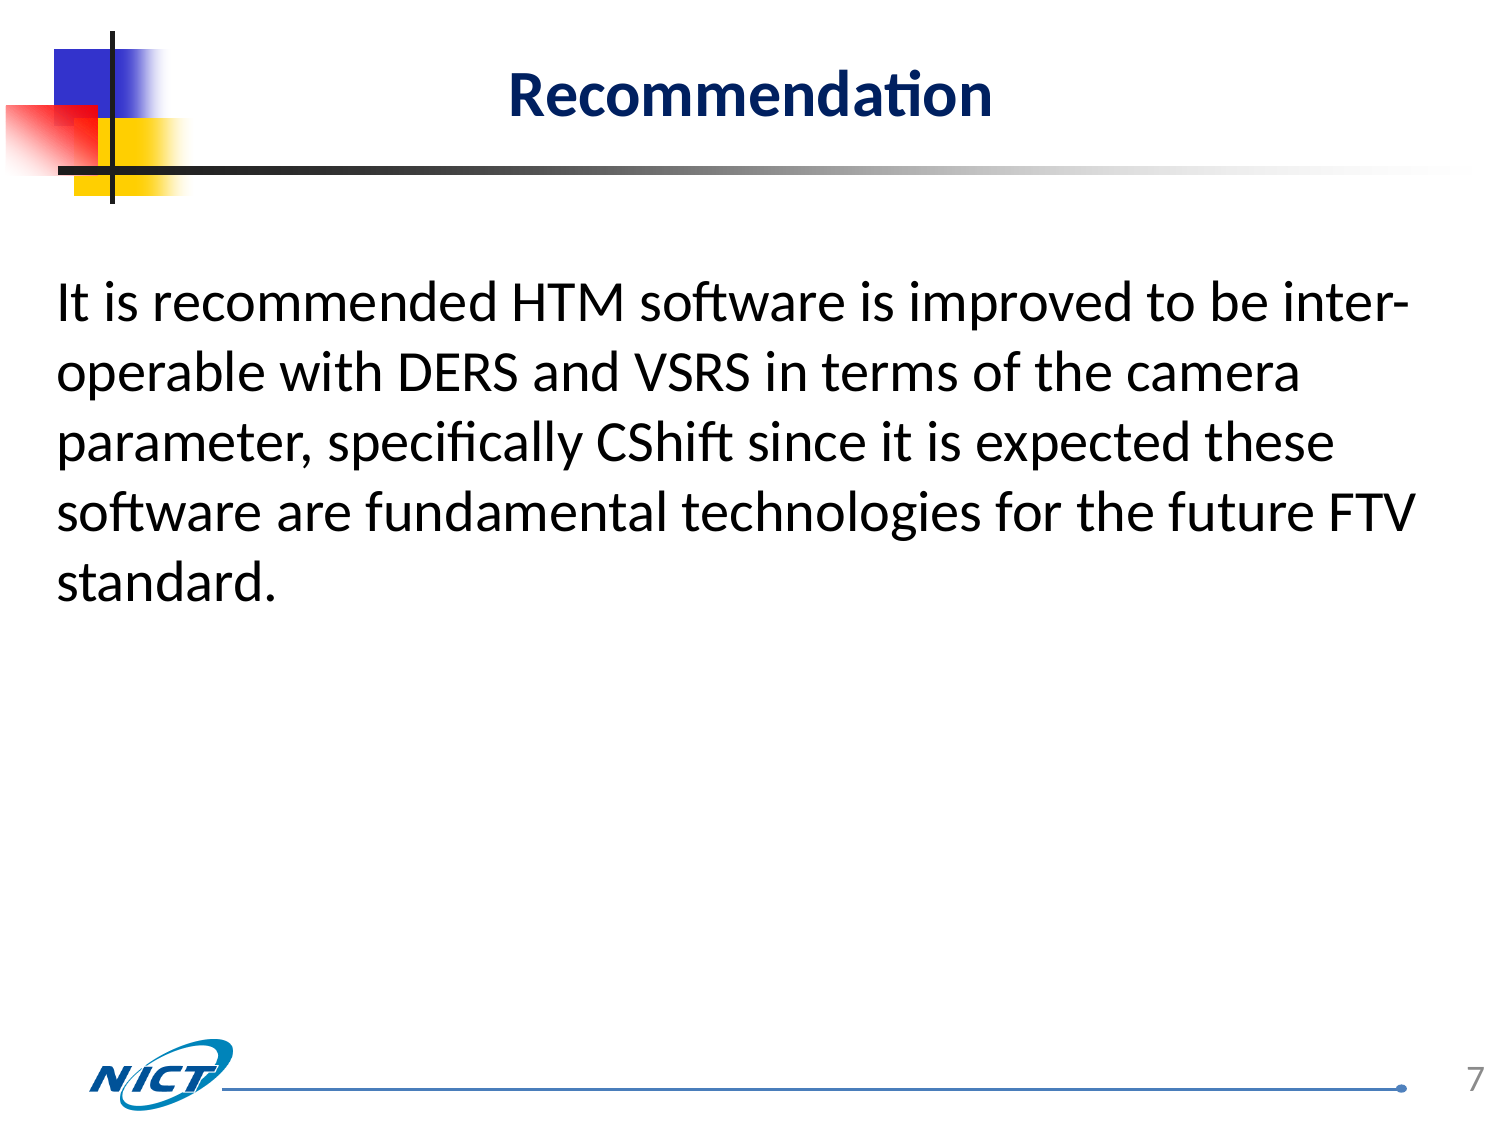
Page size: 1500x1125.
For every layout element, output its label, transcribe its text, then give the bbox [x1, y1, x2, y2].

text_box It is recommended HTM software is improved to be inter-operable with DERS and VSRS in terms of the camera parameter, specifically CShift since it is expected these software are fundamental technologies for the future FTV standard. [41, 255, 1459, 620]
slide_number 7 [1149, 1046, 1500, 1107]
picture [224, 1039, 233, 1045]
picture [89, 1039, 233, 1111]
title Recommendation [76, 42, 1427, 138]
